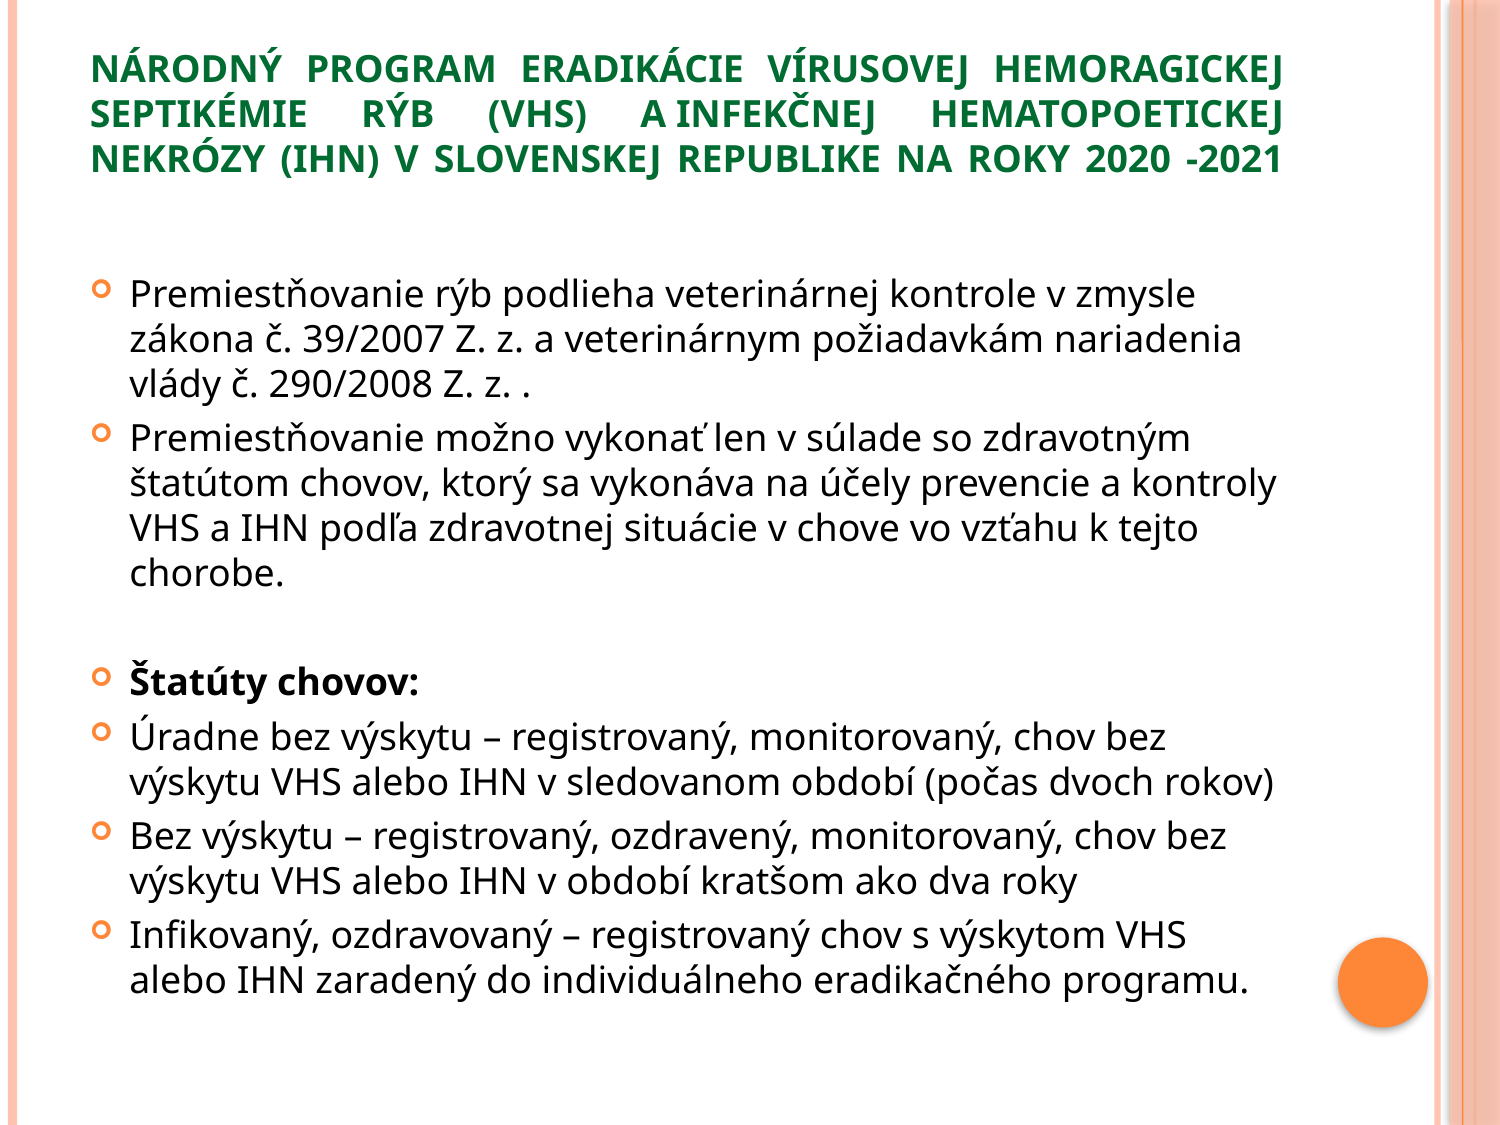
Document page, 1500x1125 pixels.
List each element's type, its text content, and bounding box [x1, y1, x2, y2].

title Národný program eradikácie vírusovej hemoragickej septikémie rýb (VHS) a infekčnej hematopoetickej nekrózy (IHN) v Slovenskej republike na roky 2020 -2021 [75, 45, 1300, 233]
list Premiestňovanie rýb podlieha veterinárnej kontrole v zmysle zákona č. 39/2007 Z. z. a veterinárnym požiadavkám nariadenia vlády č. 290/2008 Z. z. . Premiestňovanie možno vykonať len v súlade so zdravotným štatútom chovov, ktorý sa vykonáva na účely prevencie a kontroly VHS a IHN podľa zdravotnej situácie v chove vo vzťahu k tejto chorobe. Štatúty chovov: Úradne bez výskytu – registrovaný, monitorovaný, chov bez výskytu VHS alebo IHN v sledovanom období (počas dvoch rokov) Bez výskytu – registrovaný, ozdravený, monitorovaný, chov bez výskytu VHS alebo IHN v období kratšom ako dva roky Infikovaný, ozdravovaný – registrovaný chov s výskytom VHS alebo IHN zaradený do individuálneho eradikačného programu. [75, 262, 1300, 1062]
